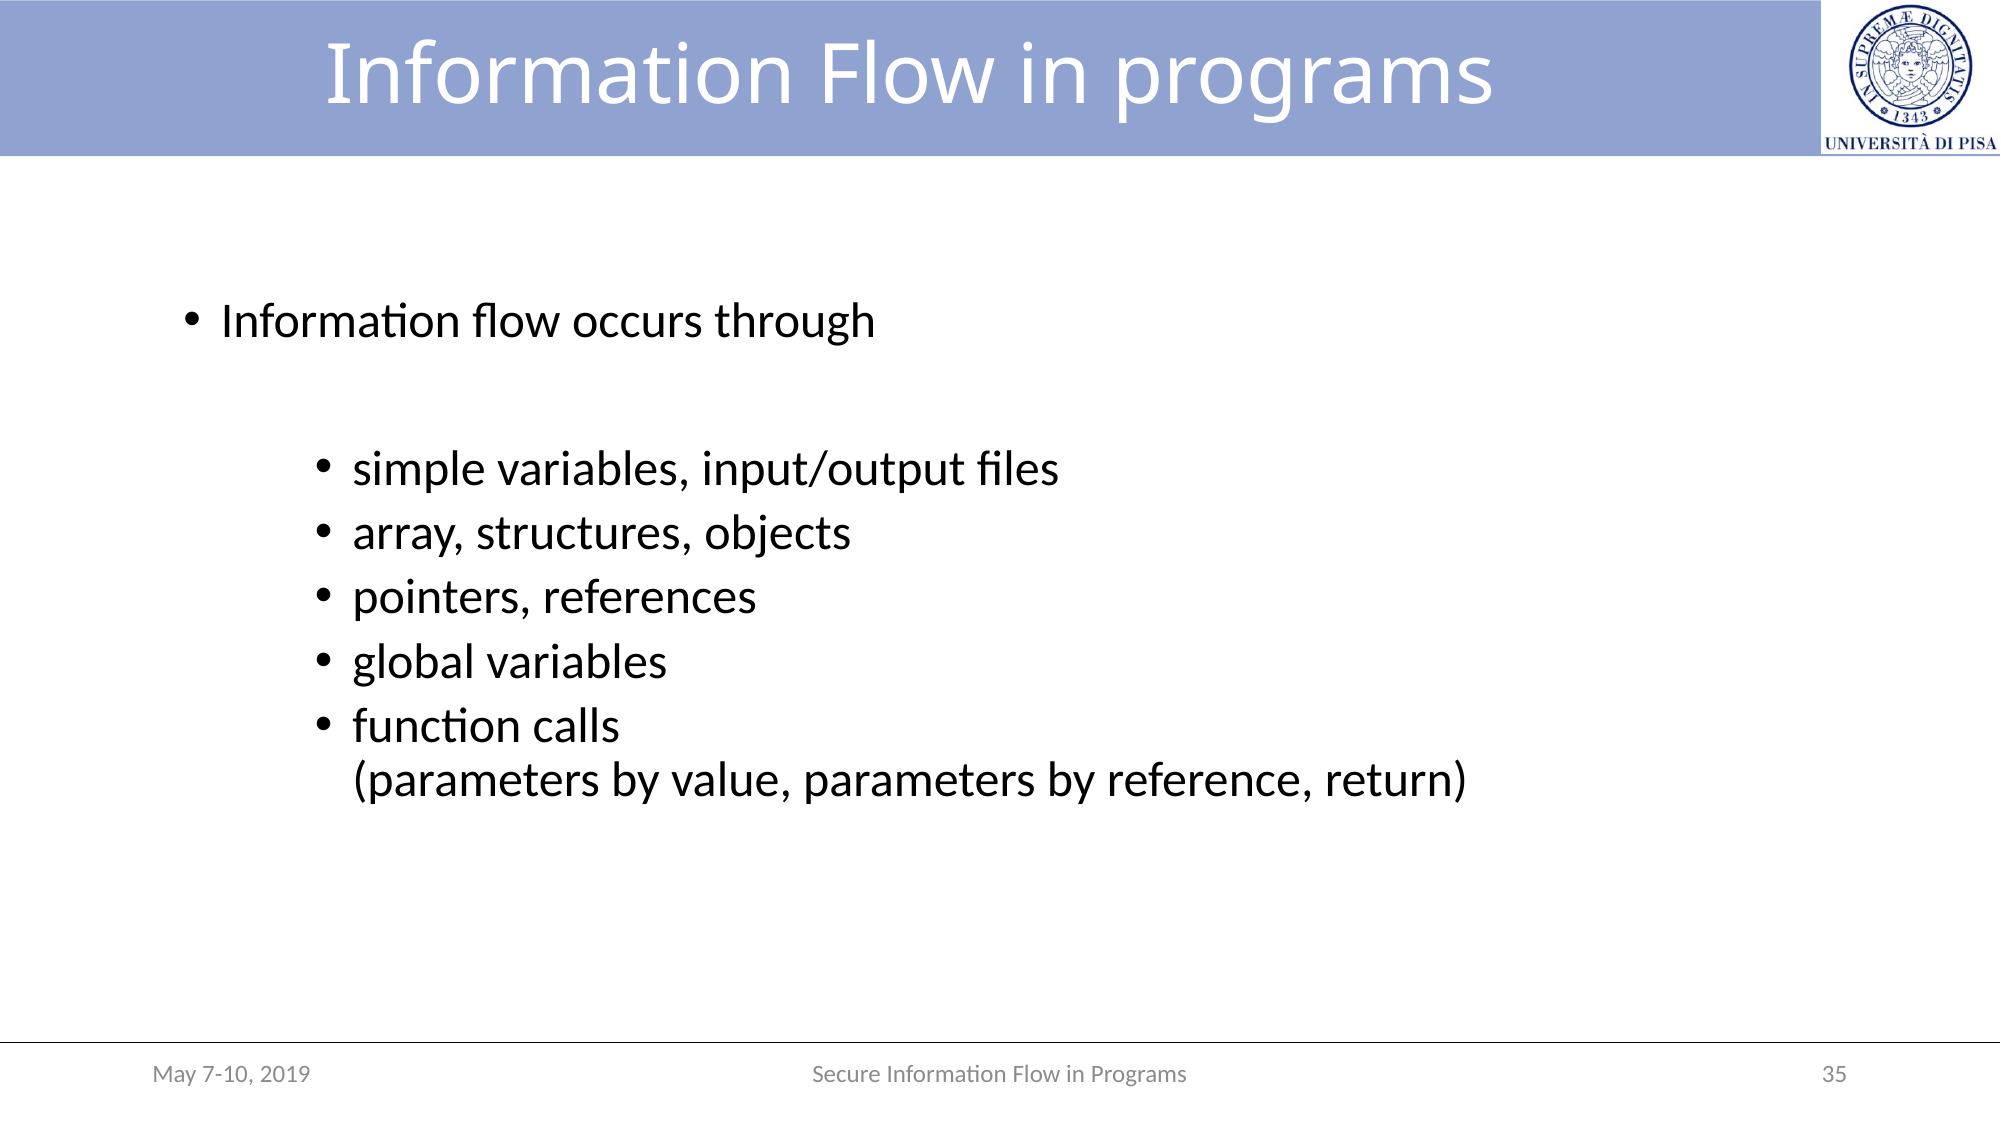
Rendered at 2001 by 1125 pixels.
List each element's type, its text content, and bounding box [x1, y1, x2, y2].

title Information Flow in programs [0, 0, 1822, 154]
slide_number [137, 1042, 588, 1103]
footer Secure Information Flow in Programs [662, 1042, 1338, 1103]
list Information flow occurs through simple variables, input/output files array, structures, objects pointers, references global variables function calls (parameters by value, parameters by reference, return) [168, 205, 1894, 920]
slide_number 35 [1412, 1042, 1863, 1103]
picture [1822, 0, 2000, 154]
